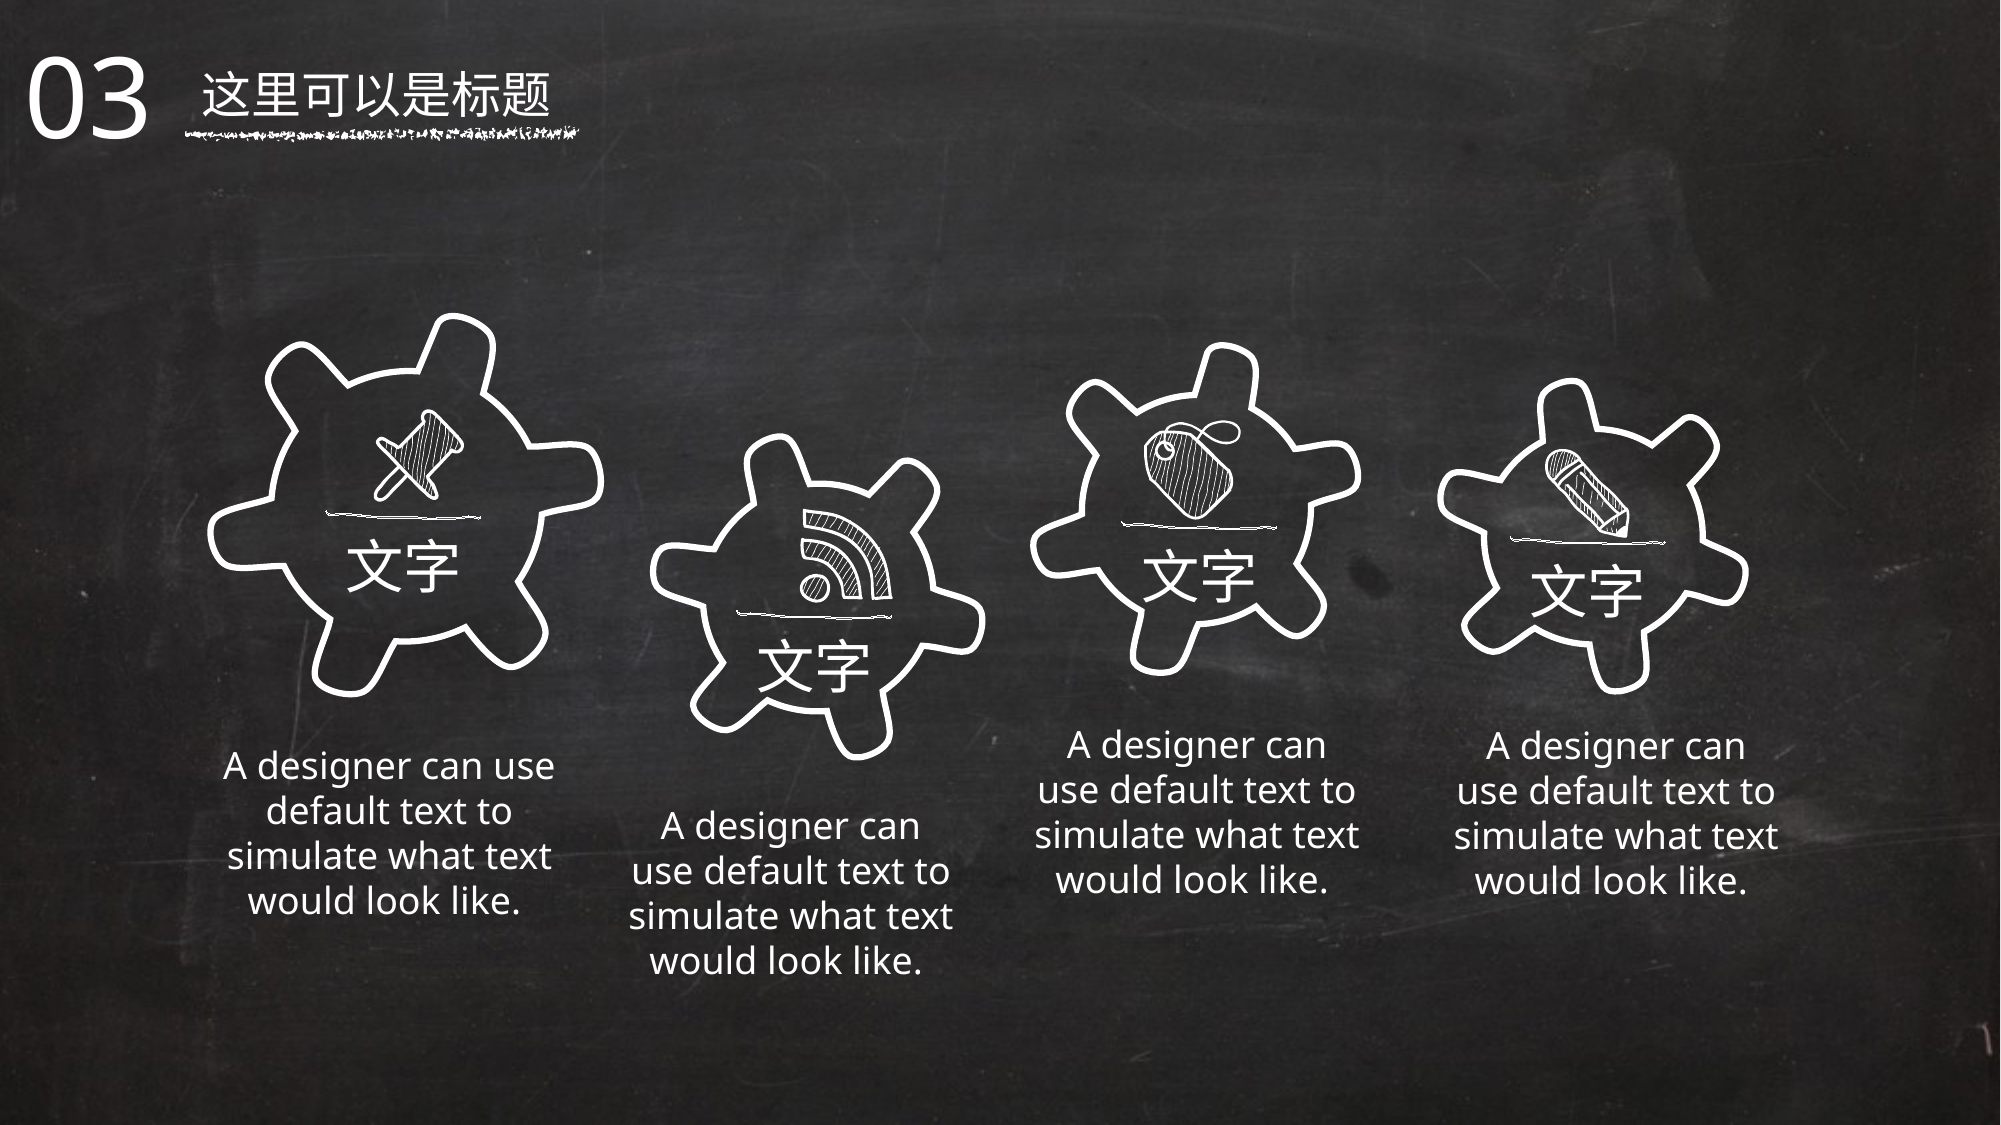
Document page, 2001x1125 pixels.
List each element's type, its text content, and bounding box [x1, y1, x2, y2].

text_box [1143, 420, 1241, 520]
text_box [1545, 448, 1630, 538]
text_box [651, 435, 984, 732]
picture [0, 0, 2001, 1125]
text_box 文字 [330, 522, 482, 608]
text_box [373, 409, 465, 502]
text_box [1541, 633, 1648, 693]
text_box A designer can use default text to simulate what text would look like. [1018, 713, 1376, 909]
text_box [785, 708, 891, 759]
text_box 文字 [1126, 533, 1278, 618]
text_box [1131, 618, 1235, 674]
text_box [1439, 379, 1747, 653]
text_box [1510, 536, 1666, 545]
text_box [736, 610, 892, 620]
text_box [325, 510, 481, 520]
text_box [1121, 521, 1277, 530]
text_box 文字 [741, 622, 892, 708]
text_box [799, 508, 893, 603]
text_box 文字 [1515, 548, 1666, 633]
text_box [9, 18, 580, 171]
text_box A designer can use default text to simulate what text would look like. [612, 795, 970, 990]
text_box [209, 314, 602, 696]
text_box A designer can use default text to simulate what text would look like. [190, 734, 589, 930]
text_box [1032, 344, 1360, 638]
text_box A designer can use default text to simulate what text would look like. [1437, 714, 1795, 910]
